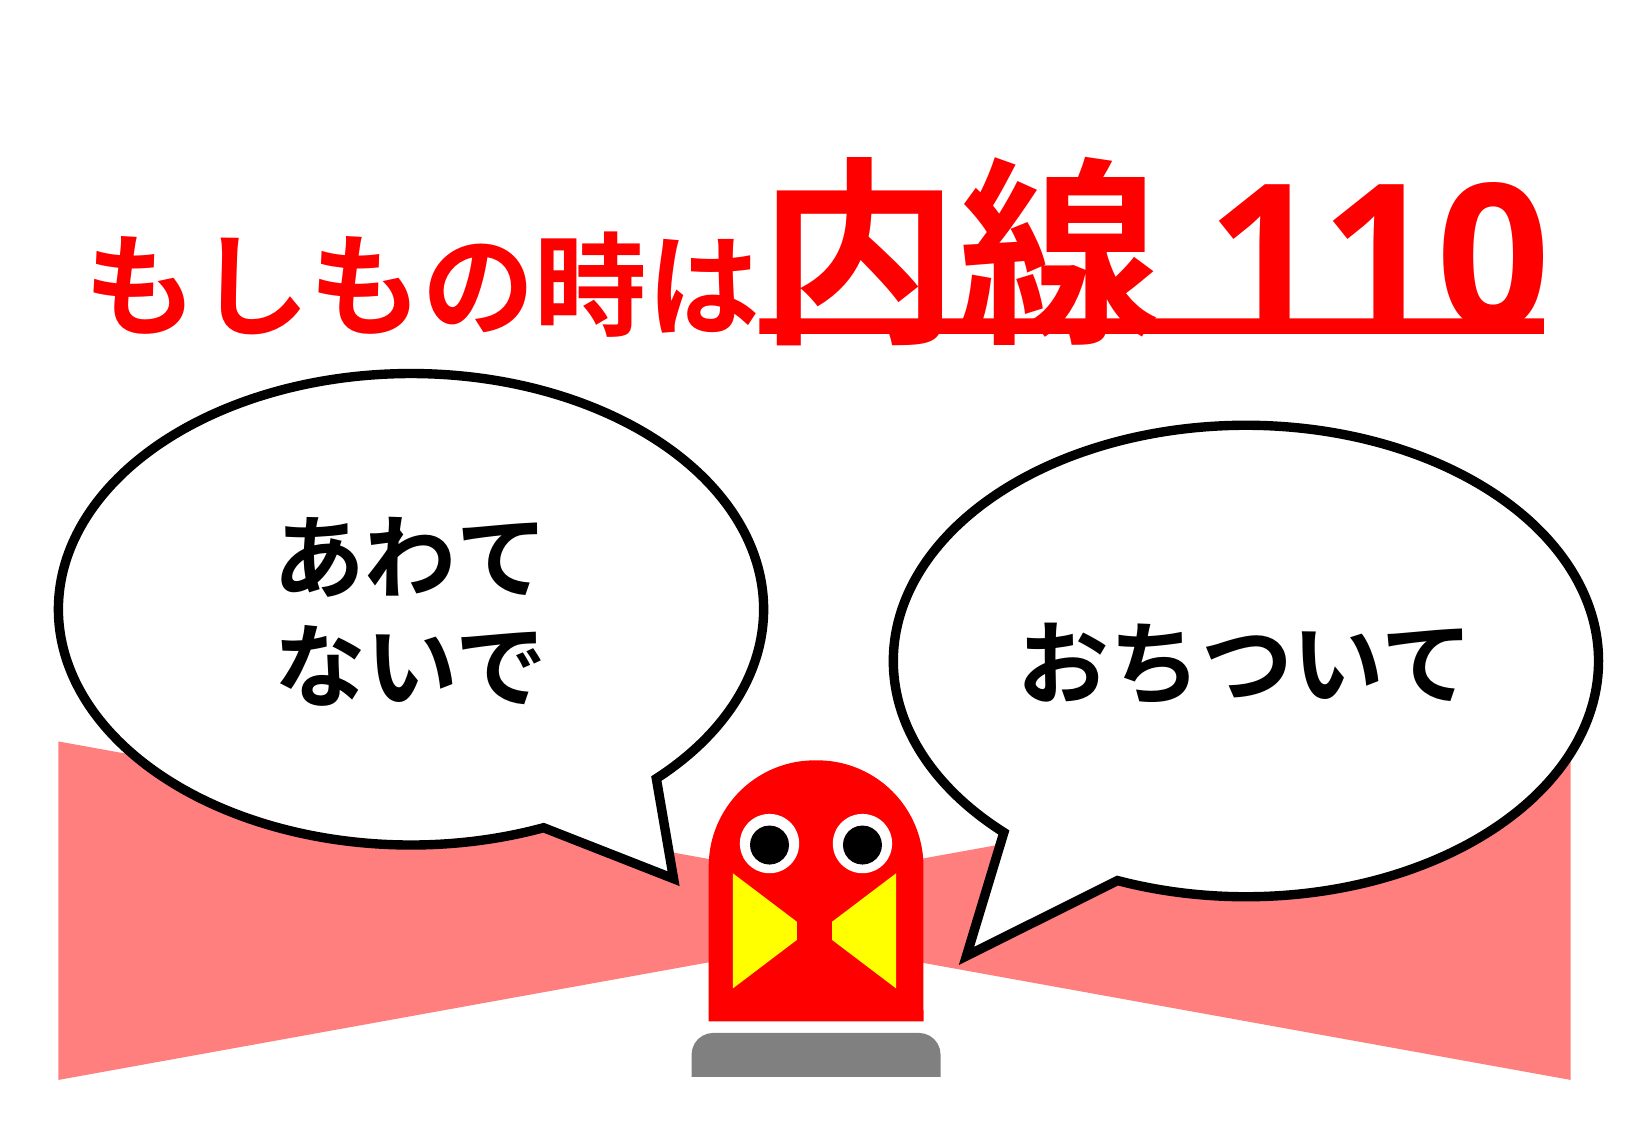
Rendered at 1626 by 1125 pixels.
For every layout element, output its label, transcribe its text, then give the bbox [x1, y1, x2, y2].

text_box [758, 317, 1545, 335]
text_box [691, 760, 941, 1077]
text_box おちついて [892, 424, 1600, 958]
text_box あわて ないで [57, 372, 765, 881]
text_box もしもの時は内線110 [33, 120, 1602, 375]
text_box [58, 741, 691, 1080]
text_box [941, 756, 1571, 1080]
